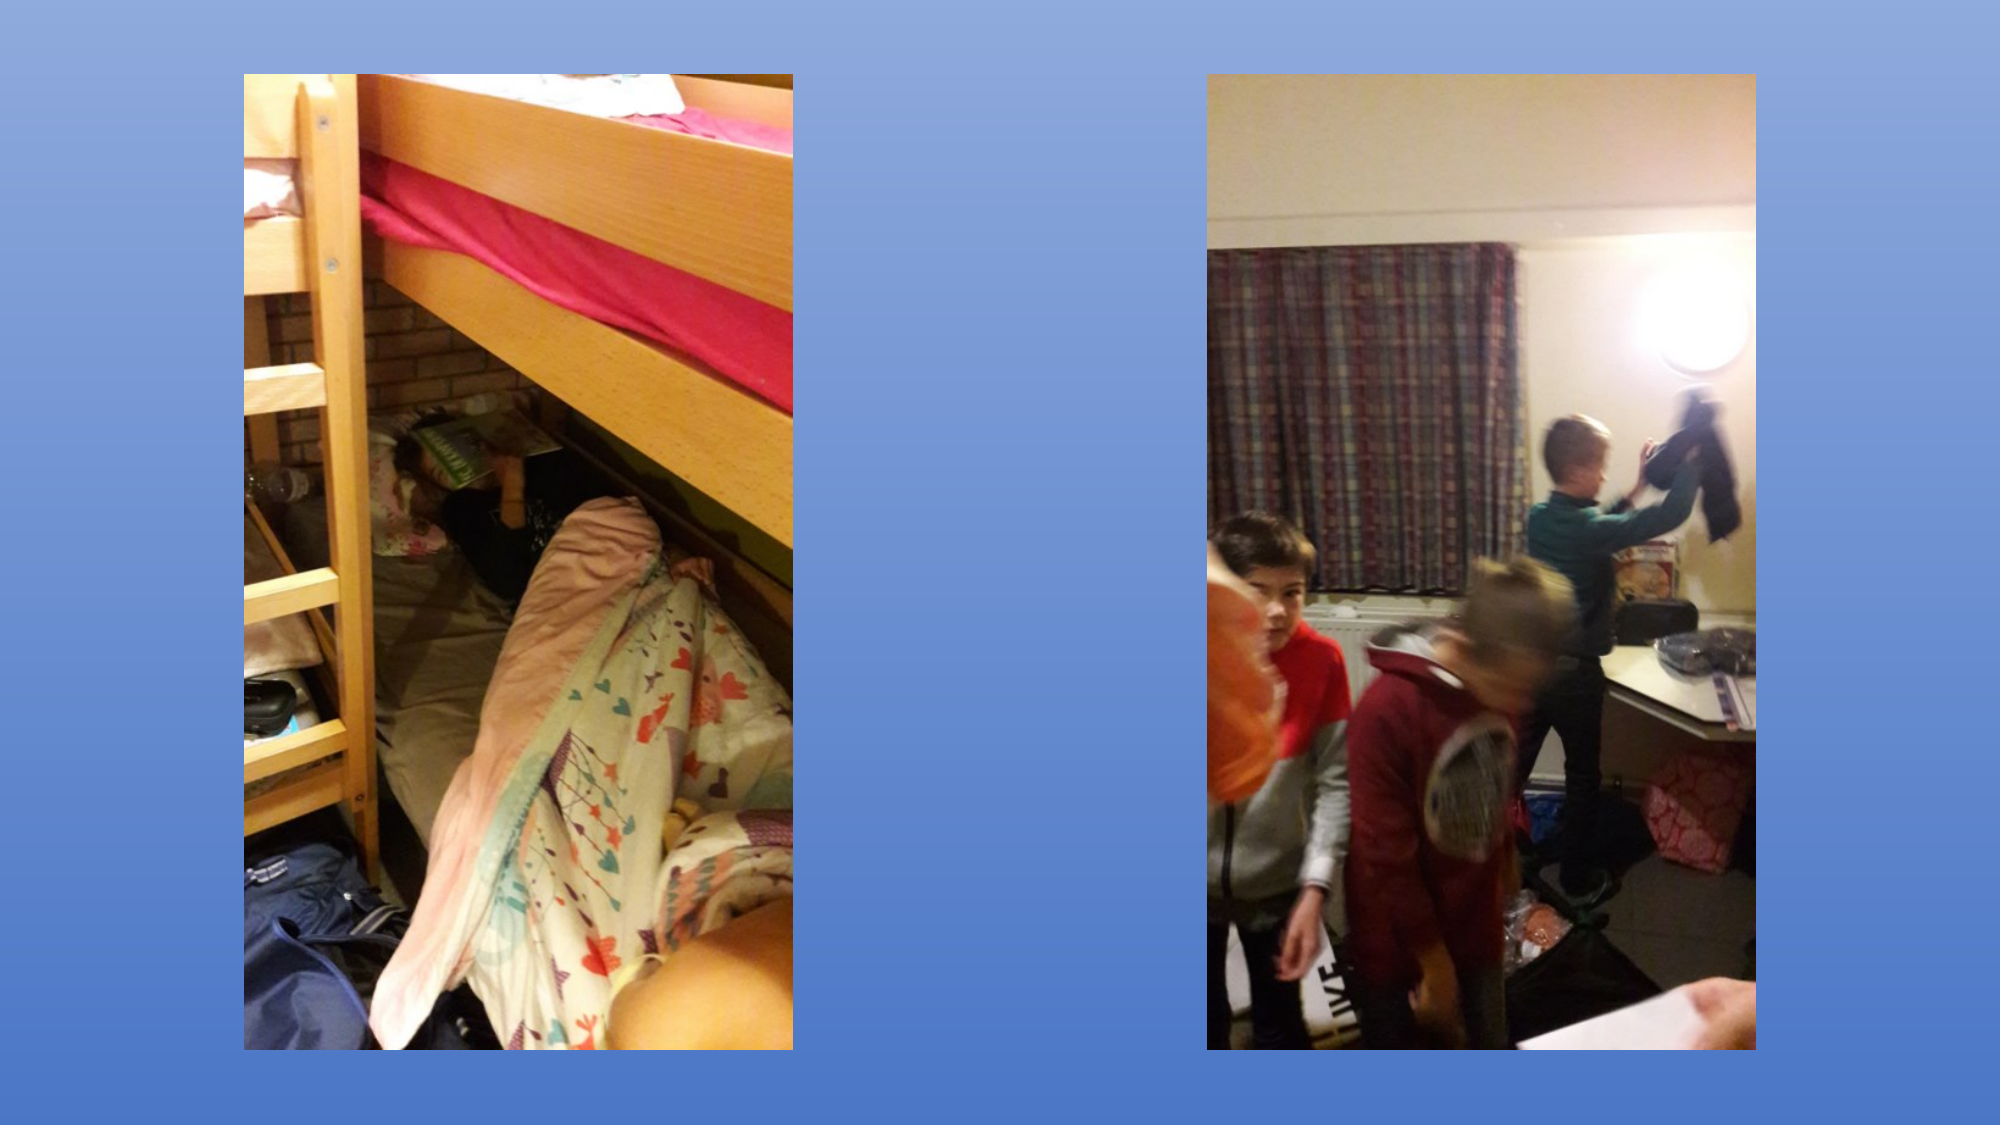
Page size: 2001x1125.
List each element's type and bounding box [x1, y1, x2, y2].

picture [244, 74, 793, 1050]
picture [1206, 74, 1756, 1050]
